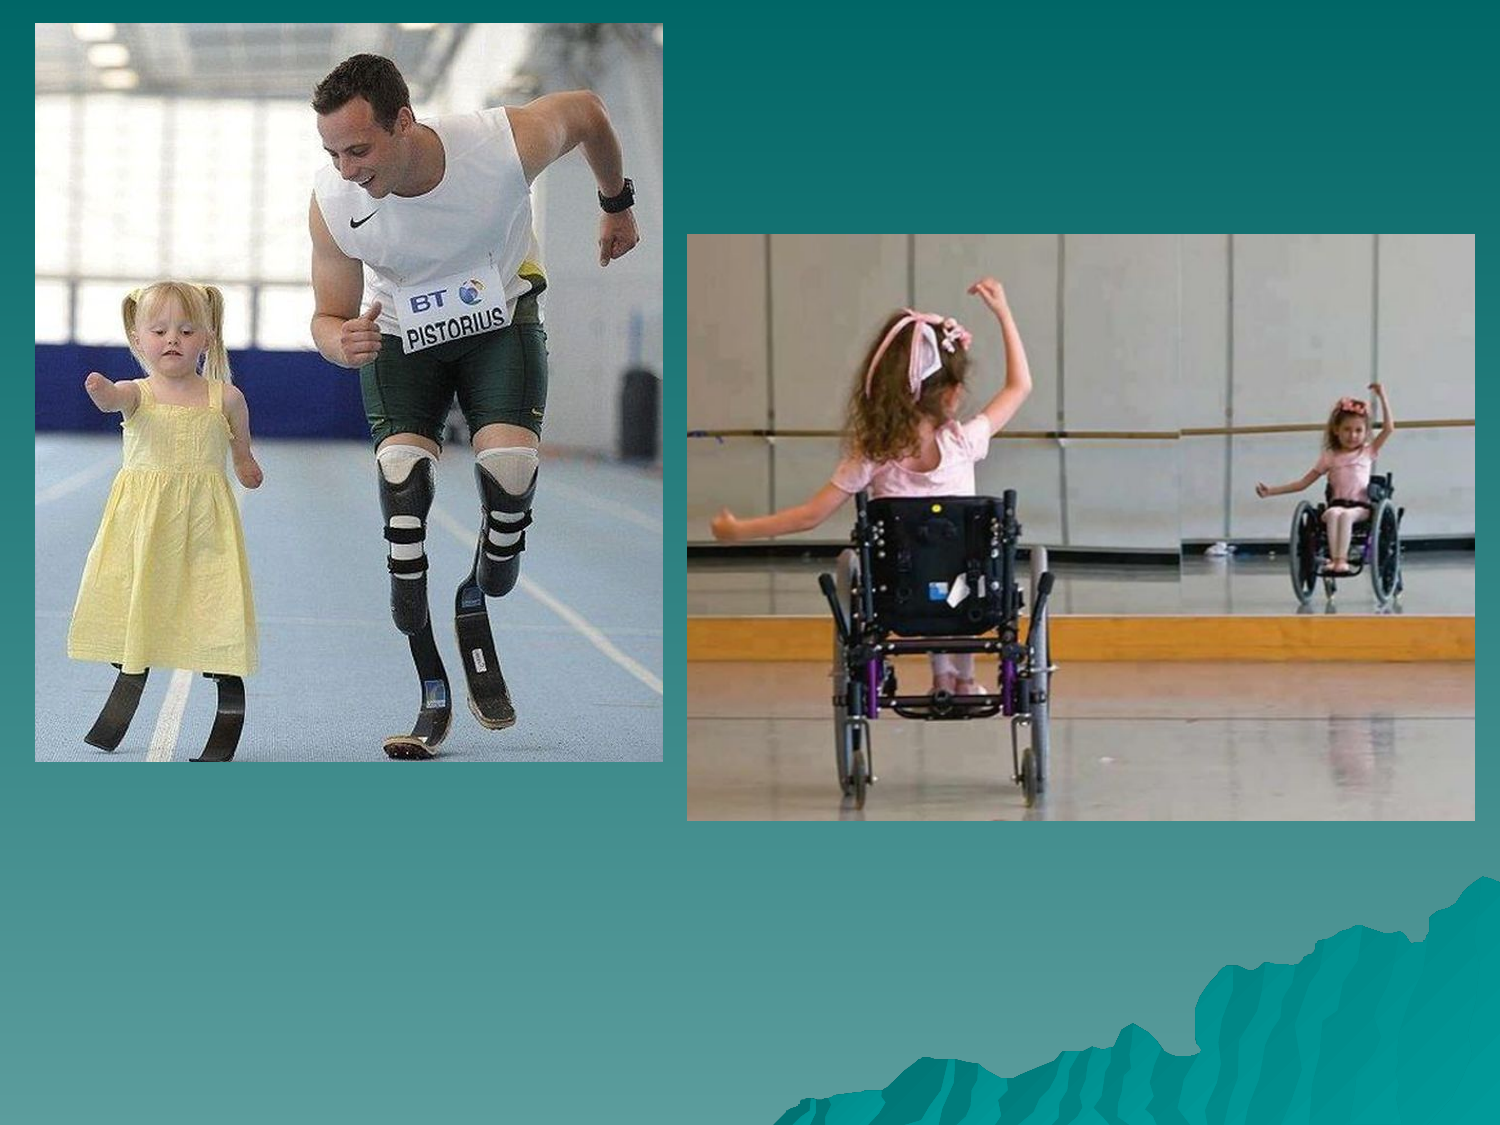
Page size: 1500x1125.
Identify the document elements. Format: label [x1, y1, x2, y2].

picture [34, 23, 663, 762]
picture [687, 234, 1476, 821]
